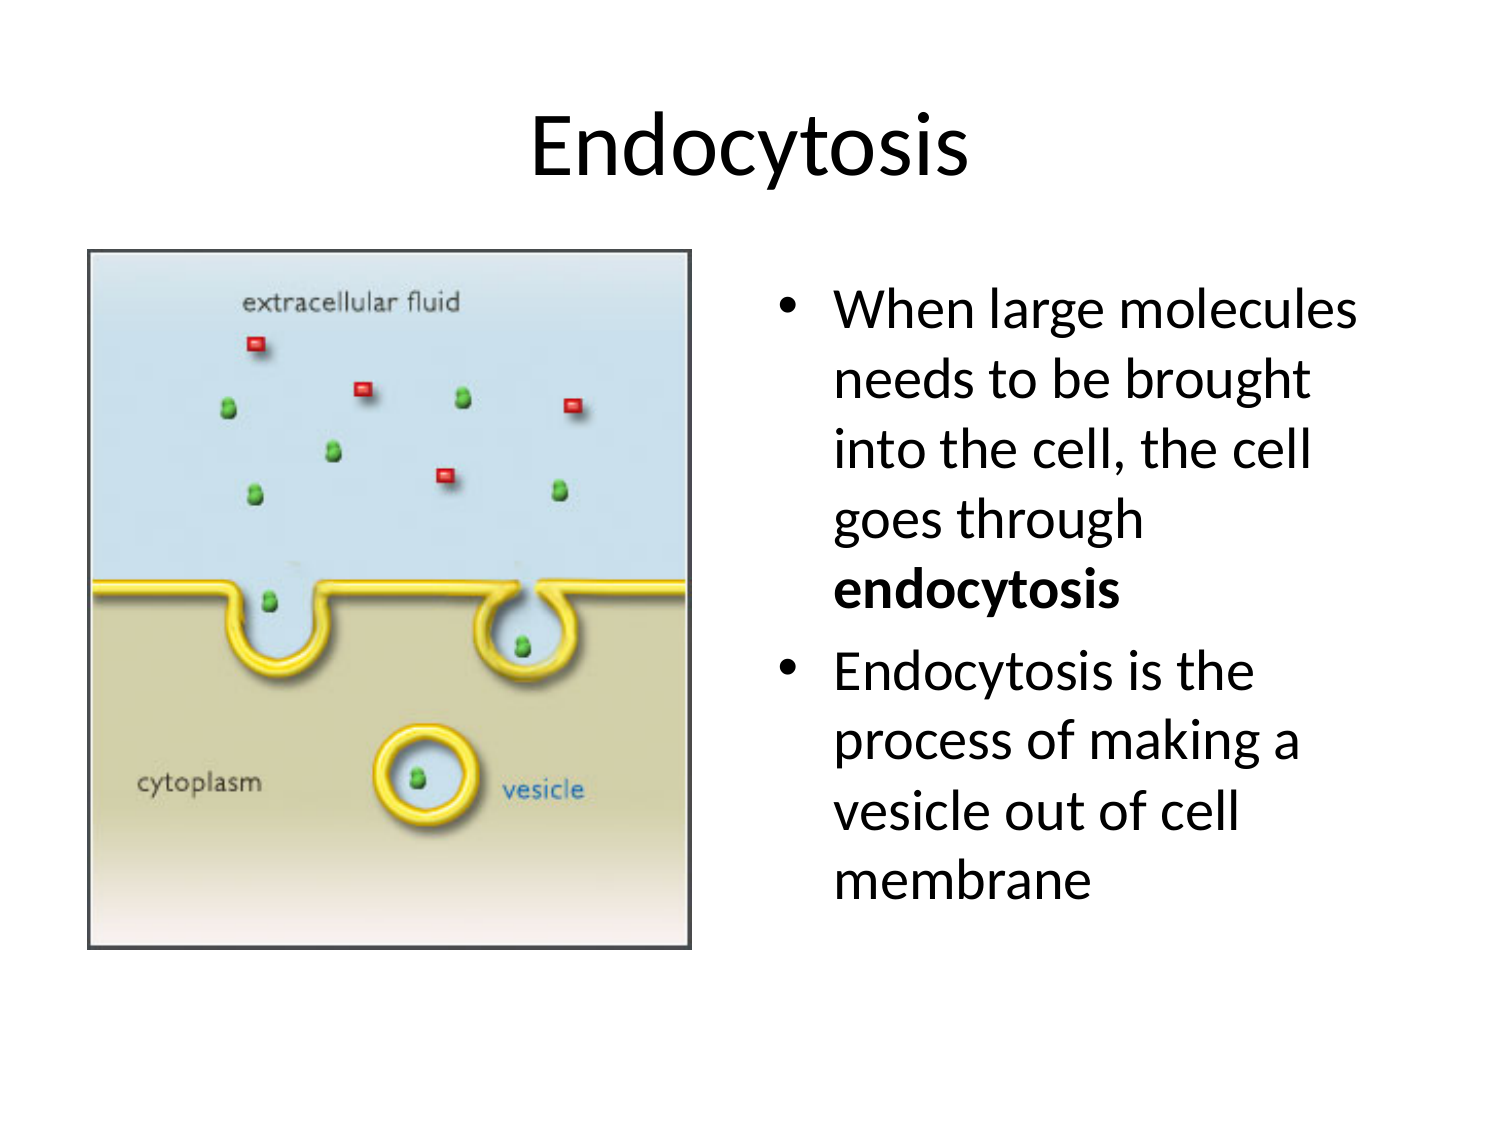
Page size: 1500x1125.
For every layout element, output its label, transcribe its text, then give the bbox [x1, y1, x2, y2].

list When large molecules needs to be brought into the cell, the cell goes through endocytosis Endocytosis is the process of making a vesicle out of cell membrane [762, 262, 1425, 1005]
picture [87, 249, 692, 951]
title Endocytosis [75, 45, 1425, 233]
